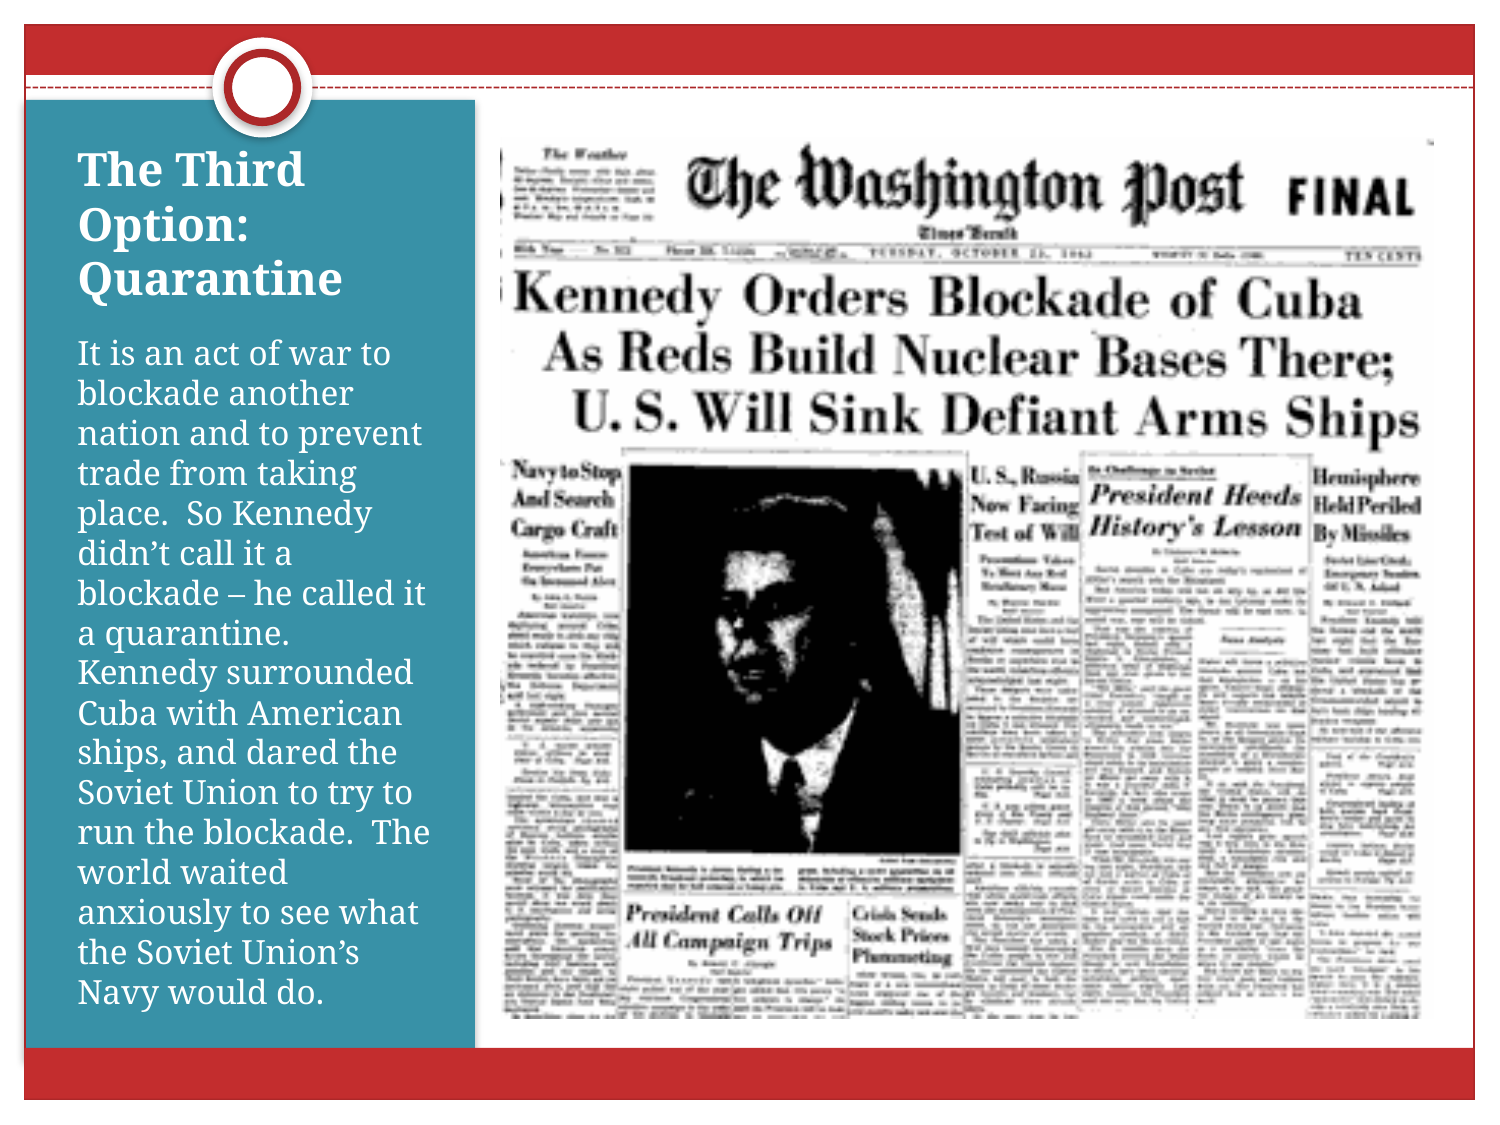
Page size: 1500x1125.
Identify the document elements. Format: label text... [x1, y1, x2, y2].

title The Third Option: Quarantine [62, 149, 450, 313]
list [499, 137, 1434, 1019]
list It is an act of war to blockade another nation and to prevent trade from taking place. So Kennedy didn’t call it a blockade – he called it a quarantine. Kennedy surrounded Cuba with American ships, and dared the Soviet Union to try to run the blockade. The world waited anxiously to see what the Soviet Union’s Navy would do. [62, 324, 450, 1005]
